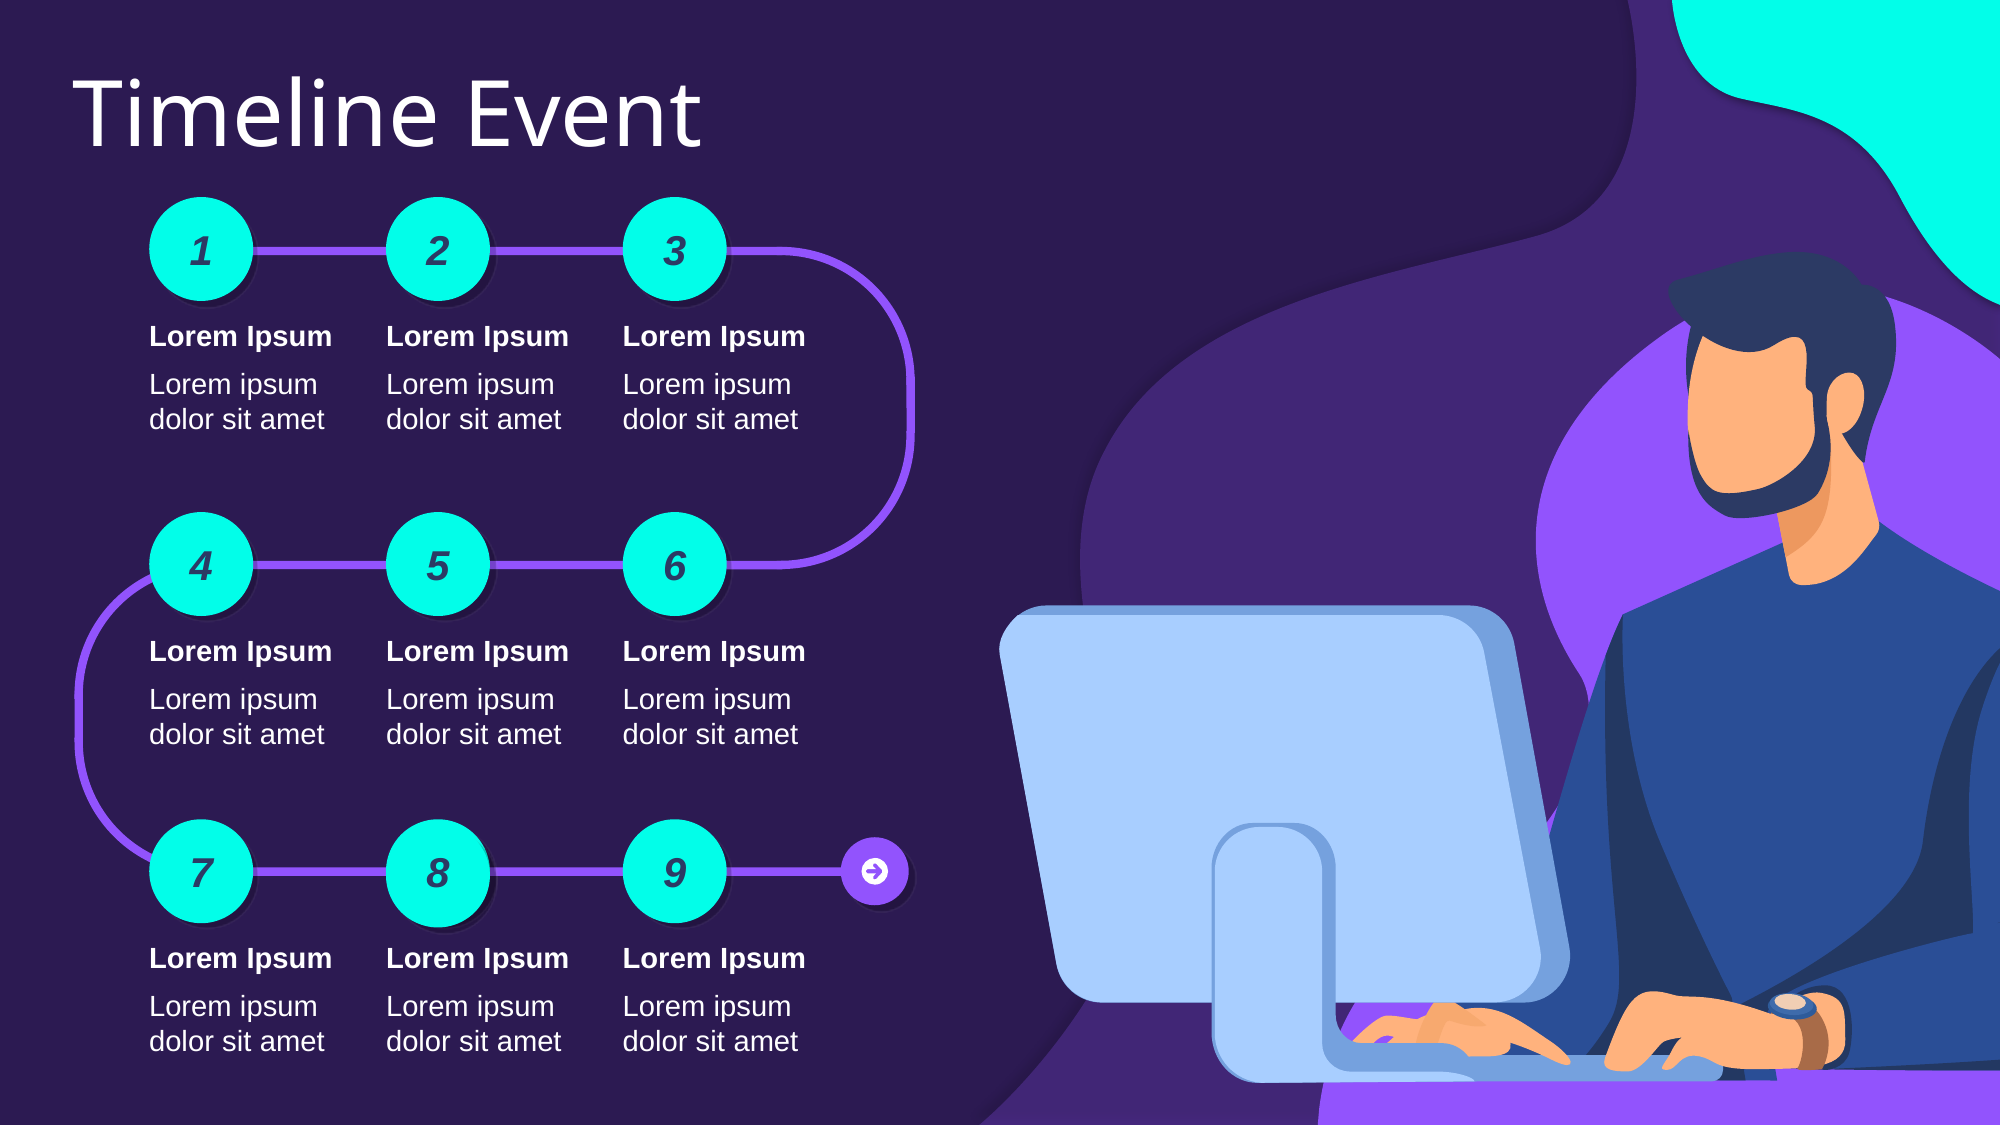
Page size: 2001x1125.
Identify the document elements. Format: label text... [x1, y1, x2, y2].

text_box [1457, 657, 1619, 1055]
text_box [1740, 648, 2000, 1012]
text_box [839, 836, 910, 907]
text_box 4 [188, 538, 215, 590]
text_box [1018, 605, 1571, 1003]
text_box Lorem ipsum dolor sit amet [622, 365, 820, 436]
text_box [1415, 1003, 1487, 1043]
text_box [999, 615, 1541, 1003]
text_box [1832, 1059, 2000, 1071]
text_box Lorem ipsum dolor sit amet [622, 987, 820, 1058]
text_box [1744, 1069, 1778, 1081]
text_box [1214, 826, 1475, 1083]
text_box Lorem ipsum dolor sit amet [149, 680, 347, 751]
text_box Lorem ipsum dolor sit amet [622, 680, 820, 751]
text_box [1604, 991, 1802, 1072]
text_box [1465, 1007, 1571, 1066]
text_box 1 [188, 223, 215, 275]
text_box [78, 578, 209, 695]
text_box [1079, 174, 2000, 820]
text_box [1535, 321, 1782, 703]
text_box [1211, 822, 1477, 1083]
text_box [384, 822, 491, 929]
text_box 3 [661, 223, 688, 275]
text_box [1787, 662, 2000, 1068]
text_box [1470, 1055, 1724, 1082]
text_box [1769, 993, 1814, 1016]
text_box [621, 818, 728, 925]
text_box [1797, 985, 1852, 1070]
text_box [1336, 1003, 1353, 1028]
text_box [1777, 450, 1832, 558]
text_box Lorem ipsum dolor sit amet [149, 365, 347, 436]
text_box 2 [424, 223, 452, 275]
text_box [1785, 432, 1880, 586]
text_box Lorem Ipsum [149, 632, 347, 668]
text_box [1826, 372, 1865, 434]
text_box [1767, 1001, 1817, 1020]
text_box [977, 1000, 1323, 1125]
text_box [621, 511, 728, 618]
text_box [384, 511, 491, 618]
text_box [1774, 994, 1806, 1010]
text_box [1668, 251, 1897, 519]
text_box [78, 741, 209, 858]
text_box Lorem Ipsum [149, 939, 347, 975]
text_box [1717, 1067, 1746, 1081]
text_box 8 [424, 846, 452, 897]
title Timeline Event [57, 59, 1918, 174]
text_box [780, 250, 911, 381]
text_box [1352, 1015, 1423, 1043]
text_box [1439, 1021, 1511, 1057]
text_box Lorem Ipsum [385, 317, 584, 353]
text_box [1375, 1036, 1392, 1043]
text_box [1687, 336, 1814, 493]
text_box [148, 818, 255, 925]
text_box [148, 511, 255, 618]
text_box 5 [424, 538, 452, 590]
text_box Lorem ipsum dolor sit amet [149, 987, 347, 1058]
text_box 6 [661, 538, 688, 590]
text_box [1863, 296, 2000, 590]
text_box [1585, 616, 1733, 1055]
text_box Lorem Ipsum [385, 939, 584, 975]
text_box [1340, 1003, 1432, 1040]
text_box [384, 195, 491, 302]
text_box Lorem Ipsum [385, 632, 584, 668]
text_box [1547, 807, 1557, 833]
text_box 7 [188, 846, 215, 897]
text_box Lorem ipsum dolor sit amet [385, 987, 584, 1058]
text_box [1670, 0, 2000, 306]
text_box Lorem ipsum dolor sit amet [385, 680, 584, 751]
text_box [1803, 992, 1846, 1065]
text_box Lorem Ipsum [622, 939, 820, 975]
text_box [1794, 1011, 1829, 1071]
text_box [1626, 0, 1683, 59]
text_box [861, 857, 889, 885]
text_box [385, 818, 487, 865]
text_box [1686, 327, 1702, 393]
text_box [621, 195, 728, 302]
text_box [1622, 521, 2000, 1003]
text_box 9 [661, 846, 688, 897]
text_box [1387, 1037, 1415, 1043]
text_box Lorem Ipsum [622, 317, 820, 353]
text_box Lorem ipsum dolor sit amet [385, 365, 584, 436]
text_box [780, 435, 911, 565]
text_box [148, 195, 255, 302]
text_box Lorem Ipsum [149, 317, 347, 353]
text_box Lorem Ipsum [622, 632, 820, 668]
text_box [1317, 1069, 2000, 1125]
